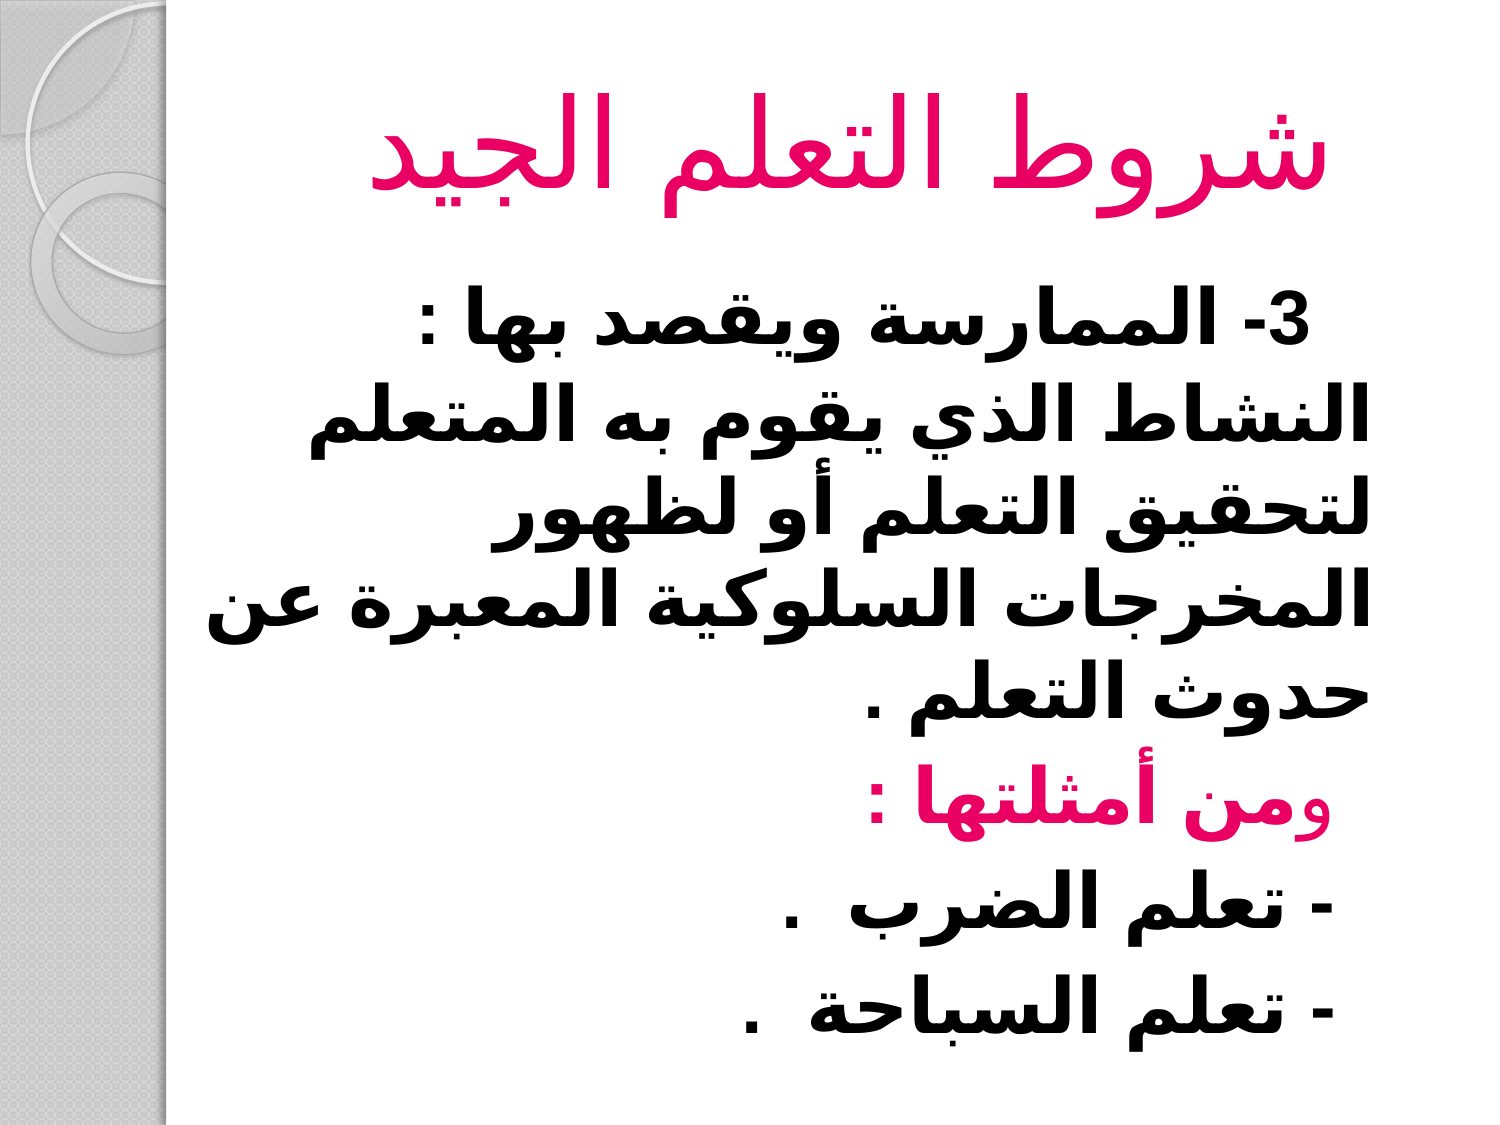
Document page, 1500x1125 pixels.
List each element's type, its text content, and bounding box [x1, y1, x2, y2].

title شروط التعلم الجيد [235, 45, 1466, 233]
list 3- الممارسة ويقصد بها : النشاط الذي يقوم به المتعلم لتحقيق التعلم أو لظهور المخرجات السلوكية المعبرة عن حدوث التعلم . ومن أمثلتها : - تعلم الضرب . - تعلم السباحة . [162, 237, 1451, 1088]
